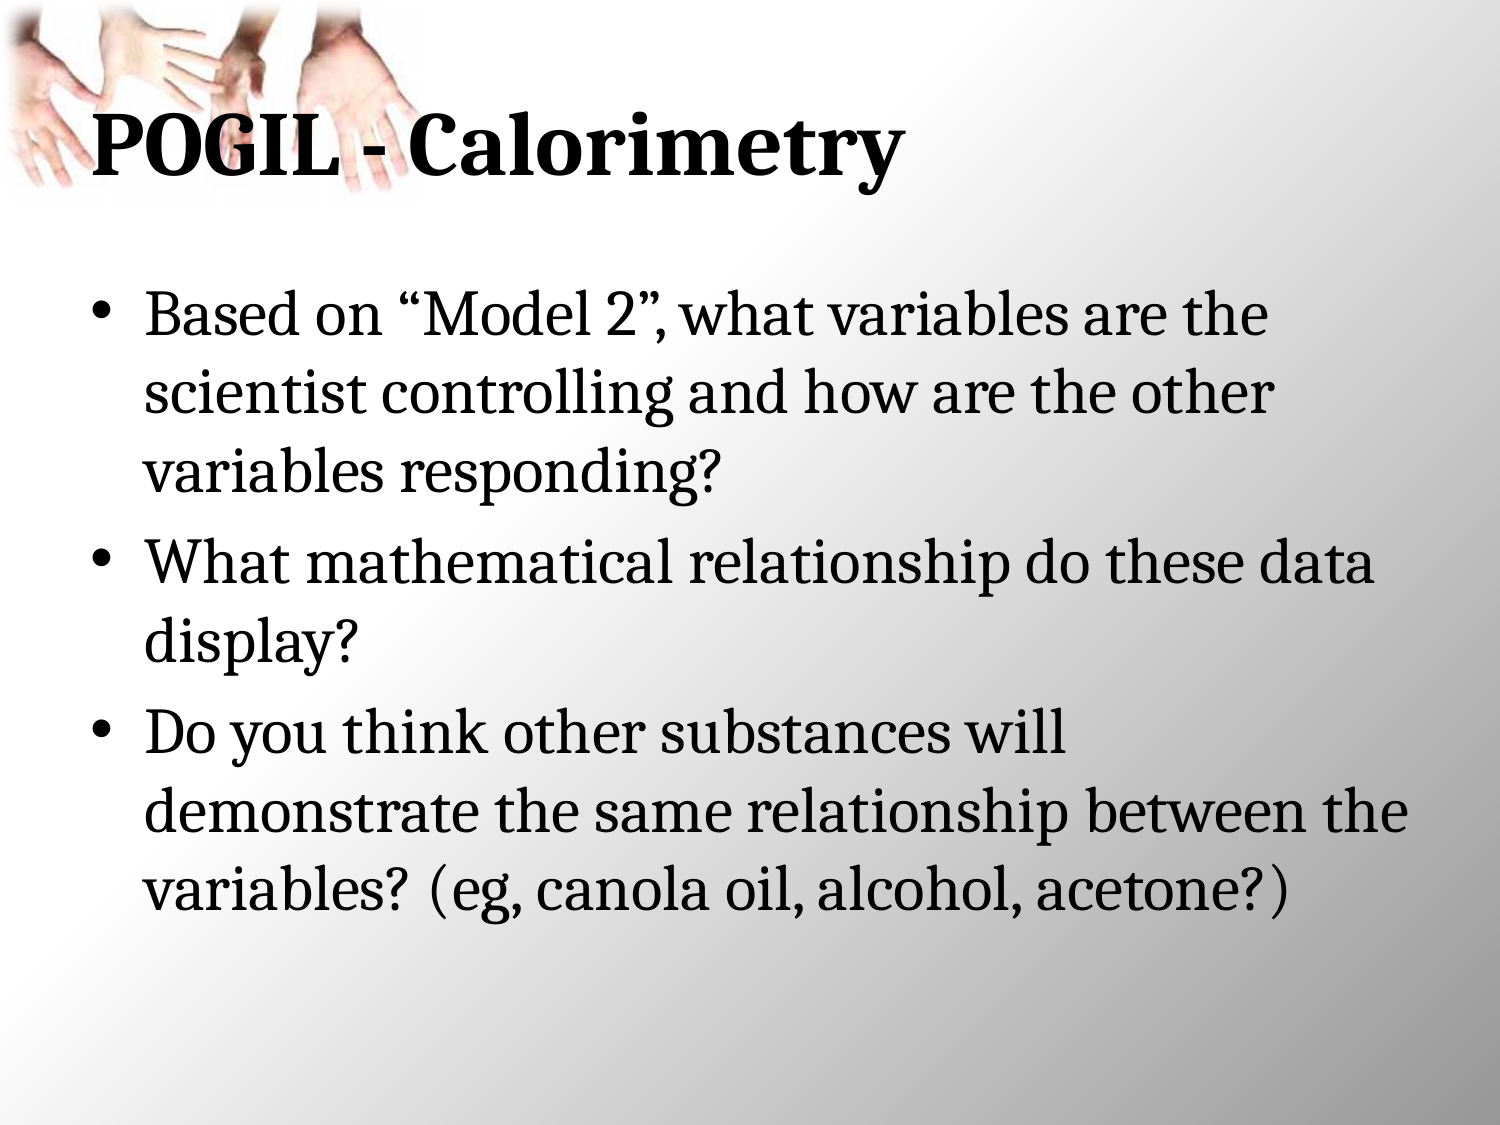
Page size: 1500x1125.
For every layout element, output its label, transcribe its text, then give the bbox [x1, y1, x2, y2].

list Based on “Model 2”, what variables are the scientist controlling and how are the other variables responding? What mathematical relationship do these data display? Do you think other substances will demonstrate the same relationship between the variables? (eg, canola oil, alcohol, acetone?) [75, 262, 1425, 1005]
title POGIL - Calorimetry [75, 45, 1425, 233]
picture [29, 29, 404, 179]
